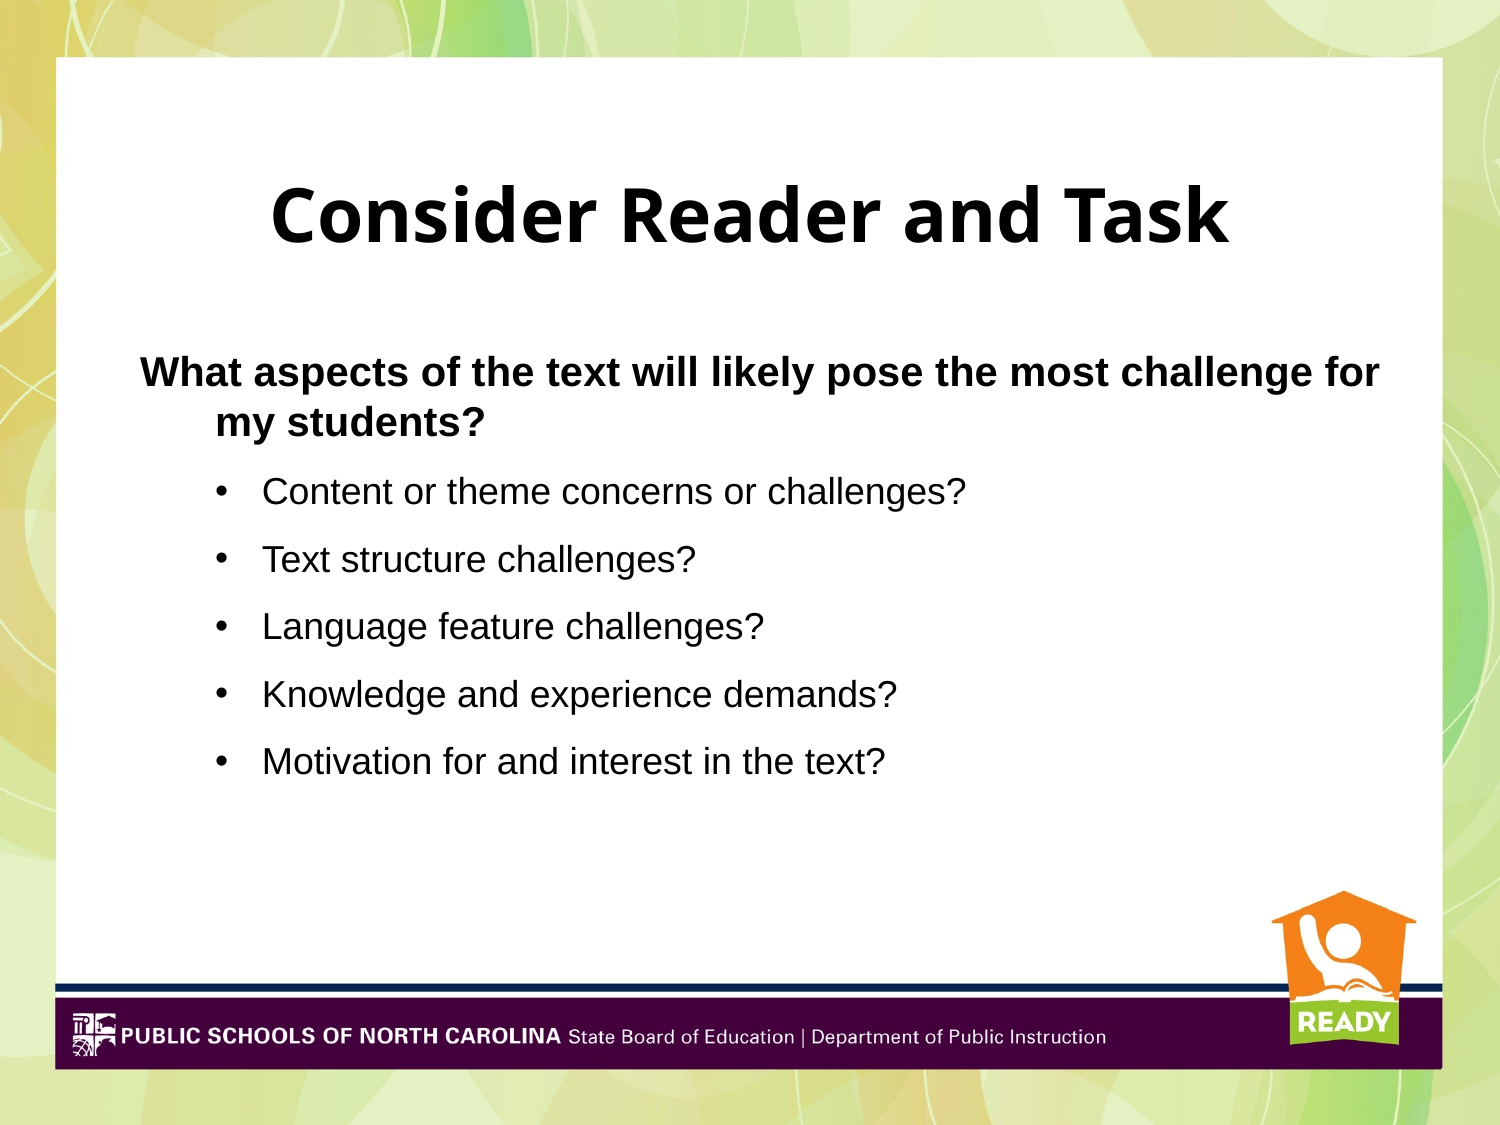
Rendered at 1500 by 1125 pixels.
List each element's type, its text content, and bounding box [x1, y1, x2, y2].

picture [0, 0, 1500, 1125]
title Consider Reader and Task [87, 87, 1413, 338]
list What aspects of the text will likely pose the most challenge for my students? Content or theme concerns or challenges? Text structure challenges? Language feature challenges? Knowledge and experience demands? Motivation for and interest in the text? [124, 337, 1426, 1038]
